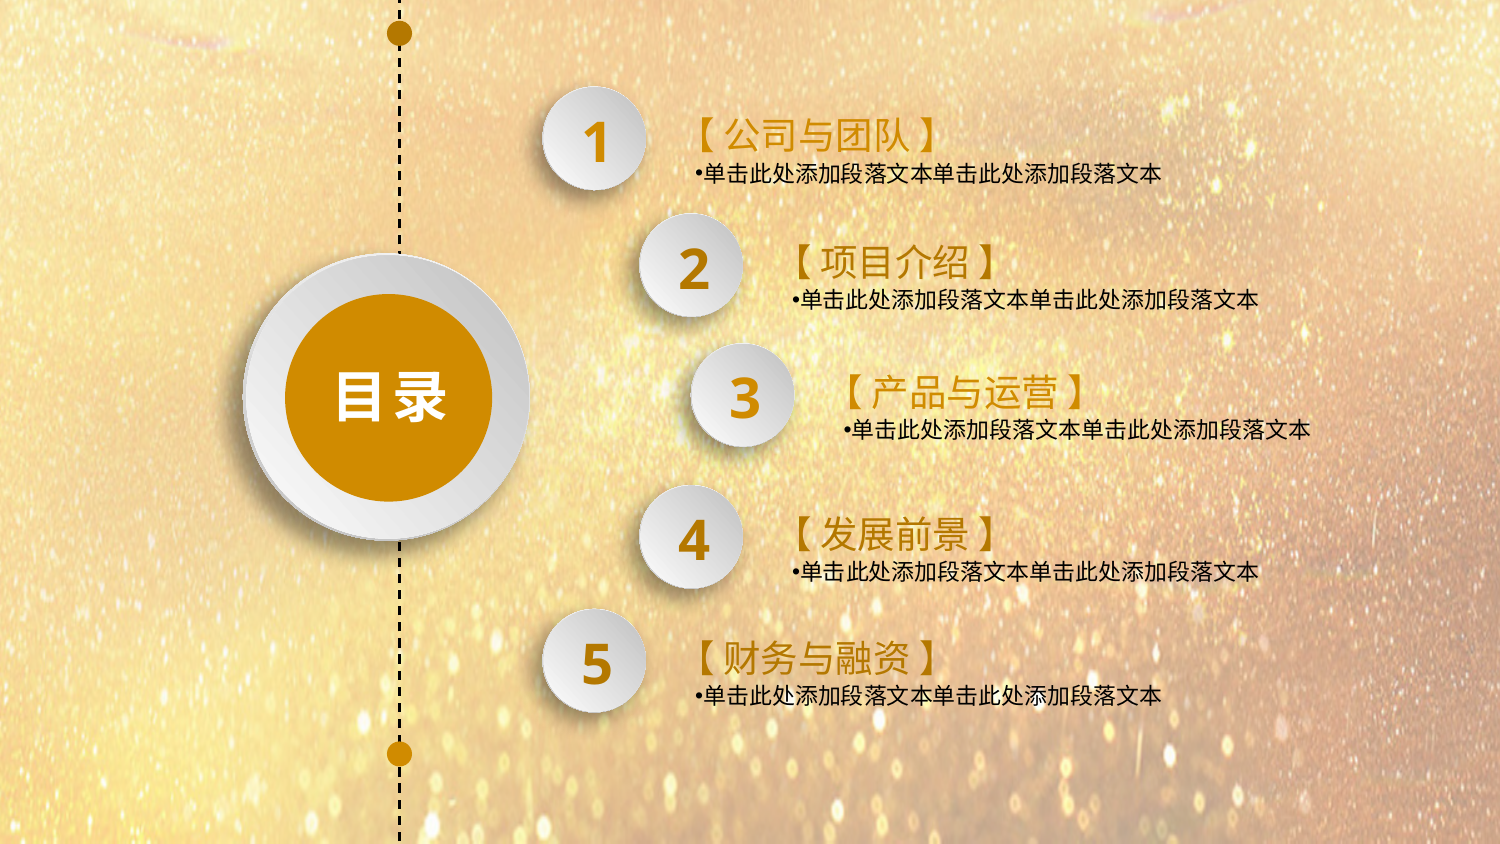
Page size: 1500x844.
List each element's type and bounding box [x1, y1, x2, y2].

text_box [542, 82, 1184, 196]
text_box [242, 253, 530, 541]
text_box [386, 0, 413, 253]
text_box [386, 586, 413, 844]
text_box [639, 480, 1276, 594]
text_box [639, 208, 1297, 322]
text_box [542, 604, 1184, 718]
text_box [690, 338, 1327, 452]
